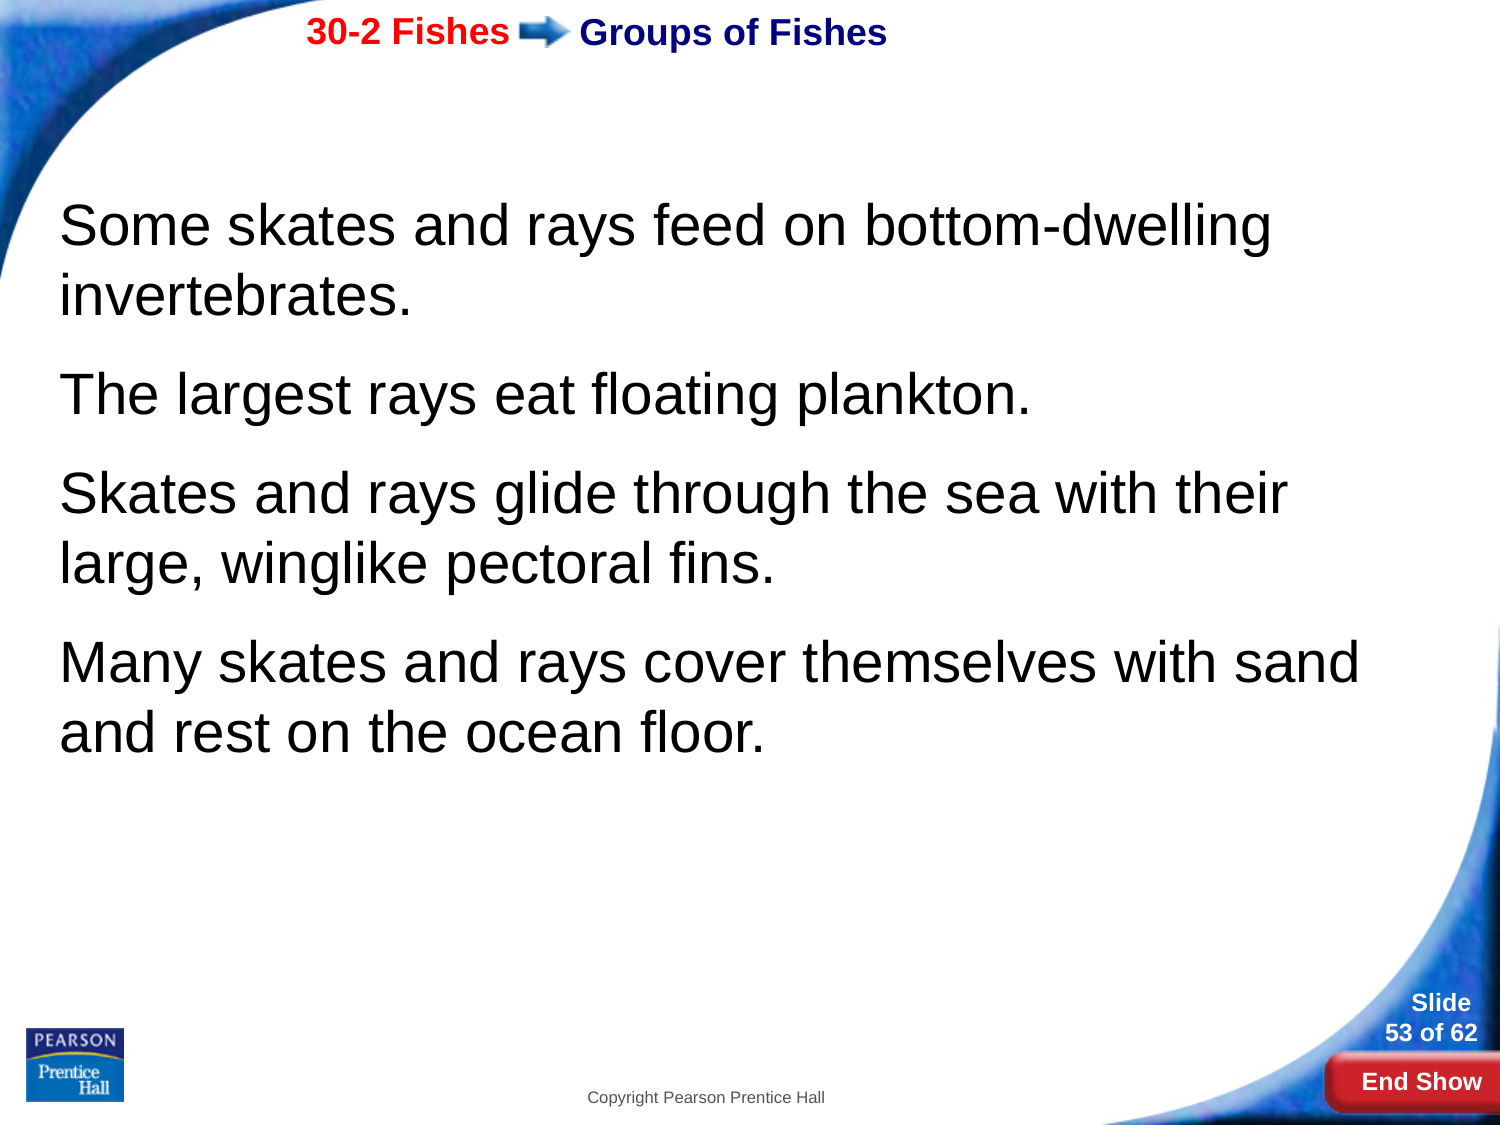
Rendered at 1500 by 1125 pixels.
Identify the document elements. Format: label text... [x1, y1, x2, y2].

title Groups of Fishes [564, 0, 1234, 76]
footer Copyright Pearson Prentice Hall [468, 1078, 945, 1105]
list Some skates and rays feed on bottom-dwelling invertebrates. The largest rays eat floating plankton. Skates and rays glide through the sea with their large, winglike pectoral fins. Many skates and rays cover themselves with sand and rest on the ocean floor. [44, 179, 1463, 976]
picture [0, 0, 1500, 1125]
